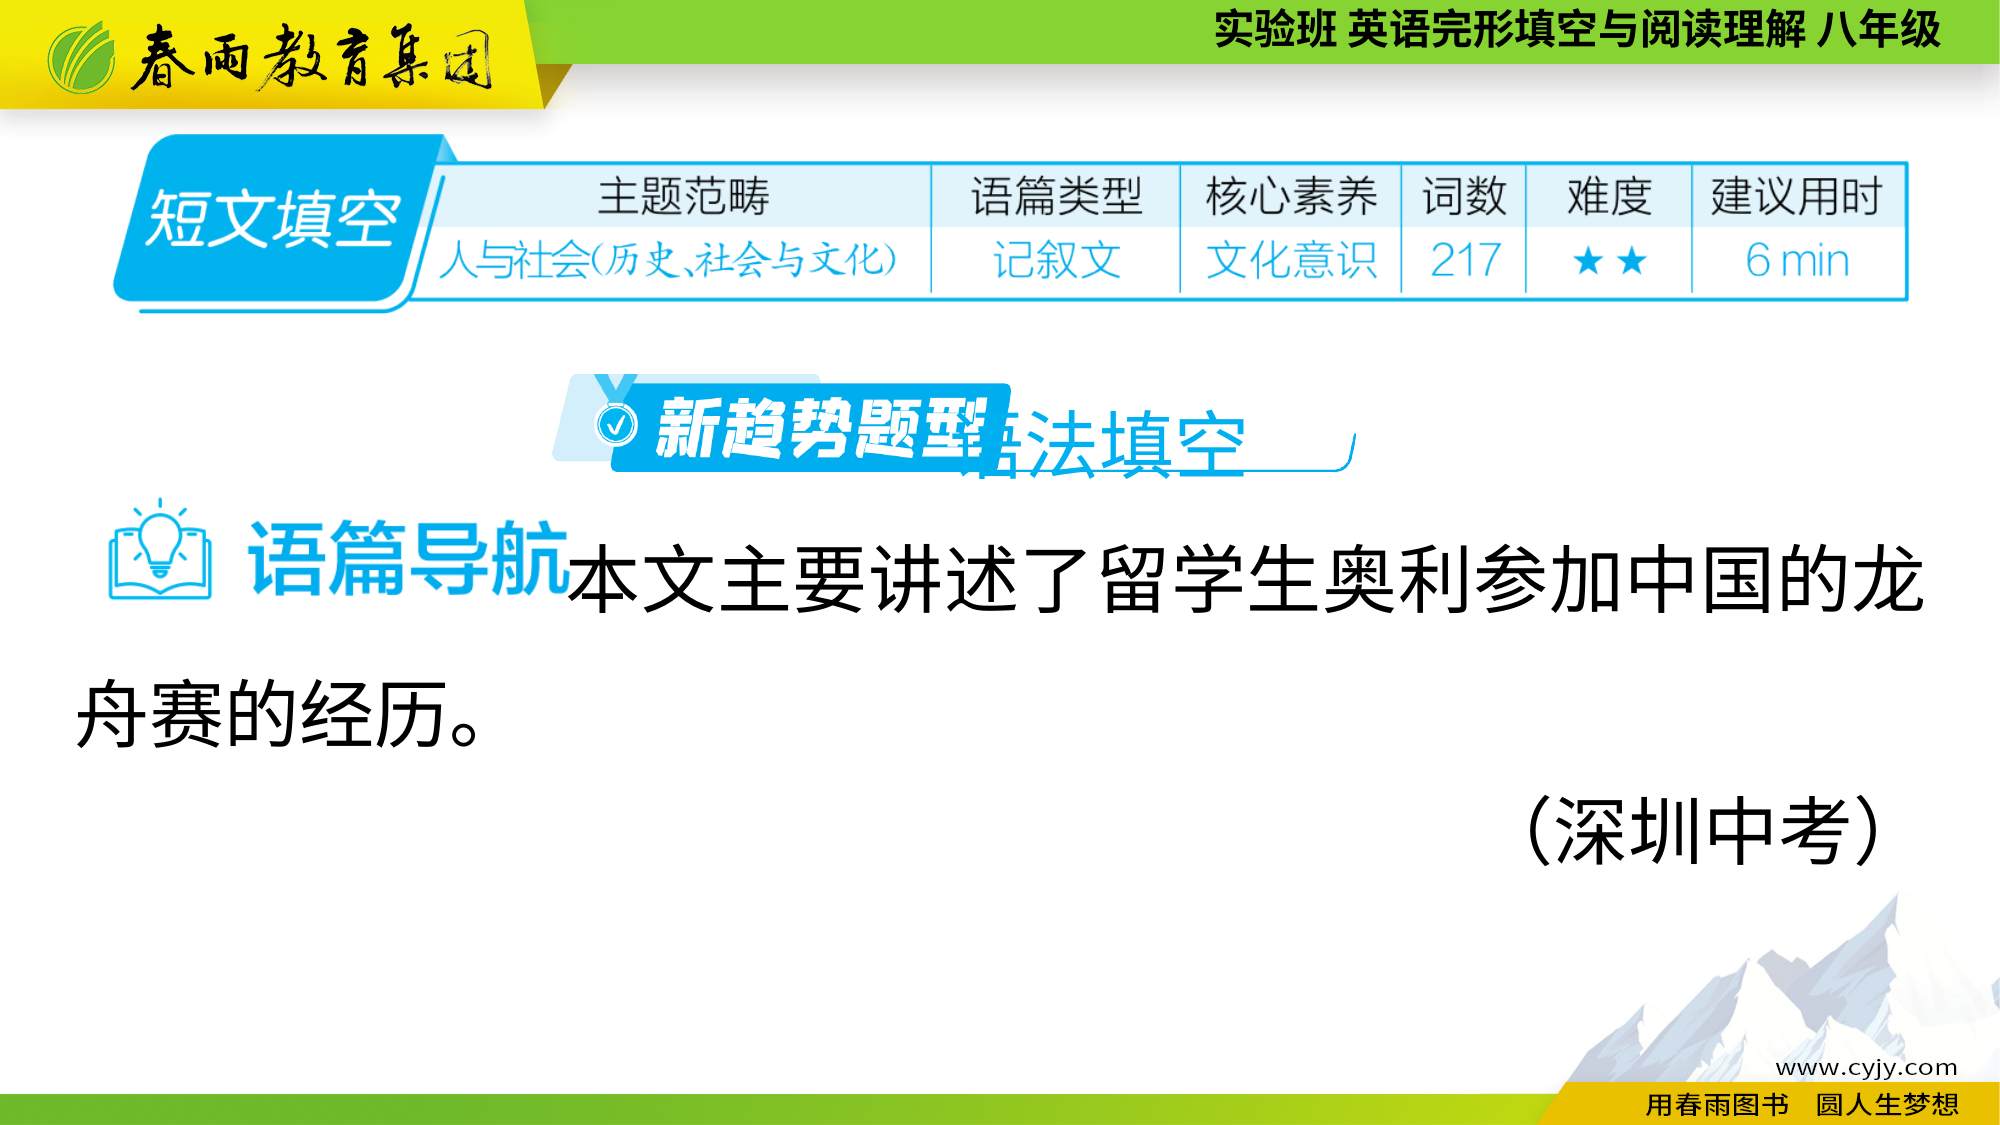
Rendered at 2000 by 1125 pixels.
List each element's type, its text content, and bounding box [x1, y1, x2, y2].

text_box 本文主要讲述了留学生奥利参加中国的龙舟赛的经历。 [59, 479, 1944, 765]
text_box 语法填空 [96, 345, 1981, 496]
picture [0, 0, 2000, 1125]
list （深圳中考） [59, 765, 1944, 867]
